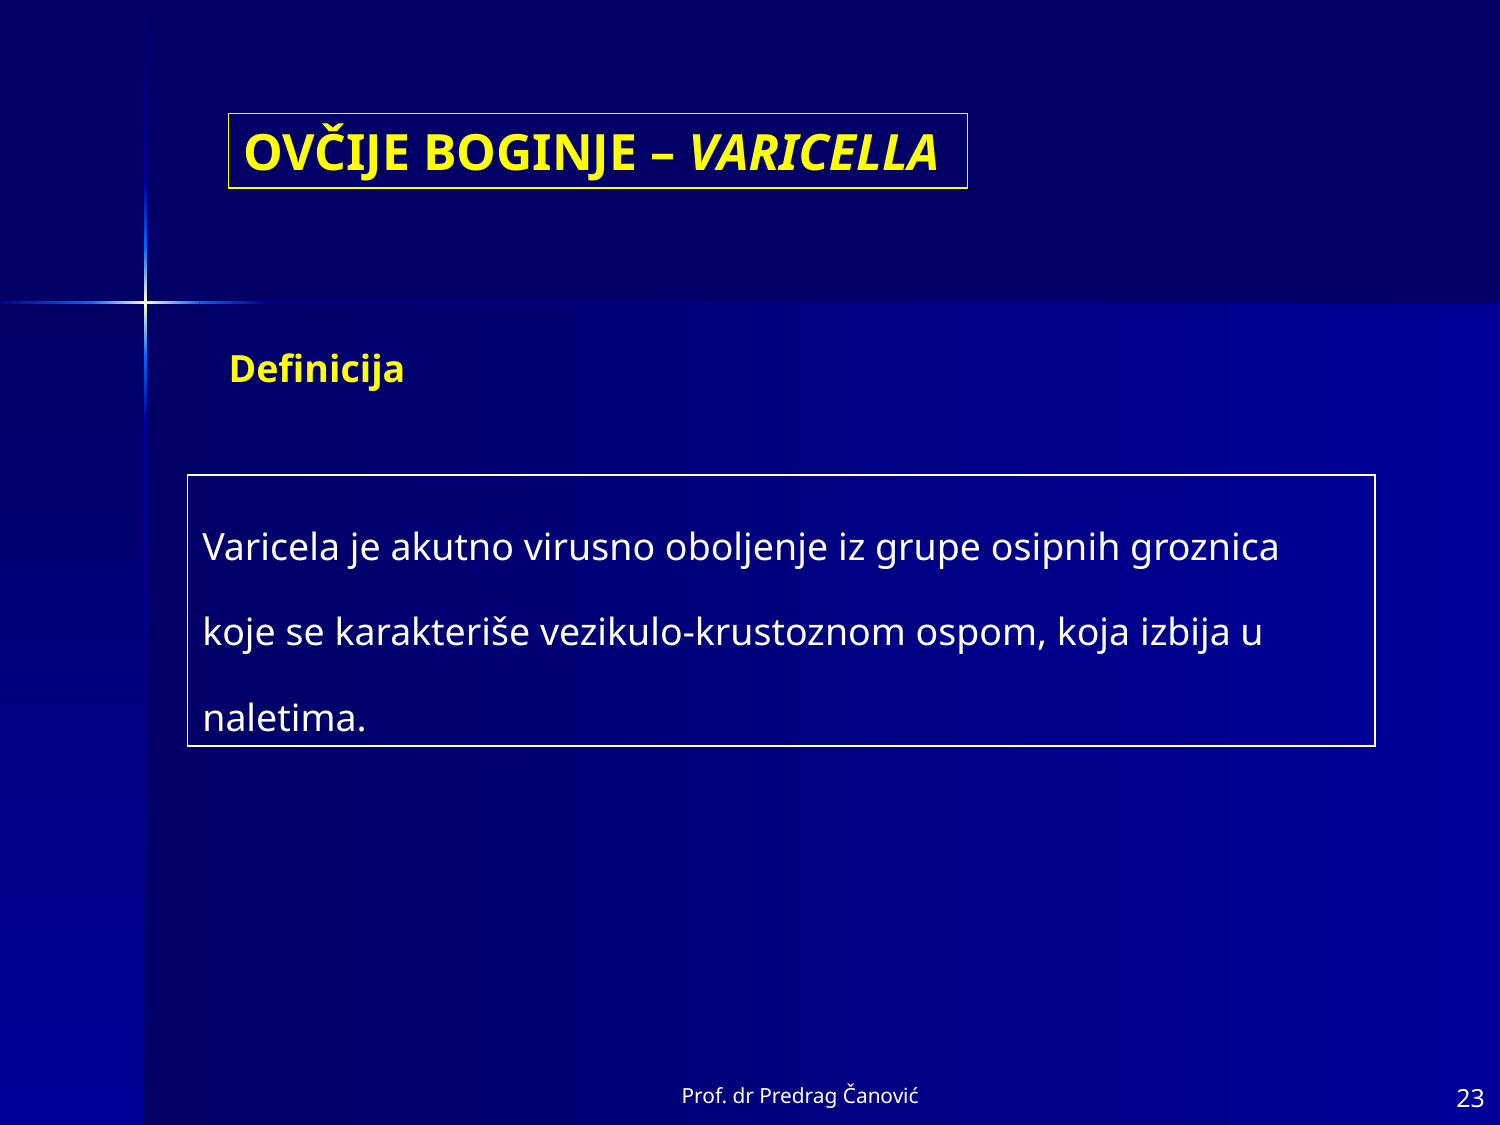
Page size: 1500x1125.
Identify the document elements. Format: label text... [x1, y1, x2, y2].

text_box Varicela je akutno virusno oboljenje iz grupe osipnih groznica koje se karakteriše vezikulo-krustoznom ospom, koja izbija u naletima. [187, 474, 1375, 747]
text_box Definicija [213, 337, 431, 398]
slide_number 23 [1187, 1074, 1500, 1125]
text_box OVČIJE BOGINJE – VARICELLA [228, 113, 968, 189]
footer Prof. dr Predrag Čanović [562, 1074, 1038, 1125]
